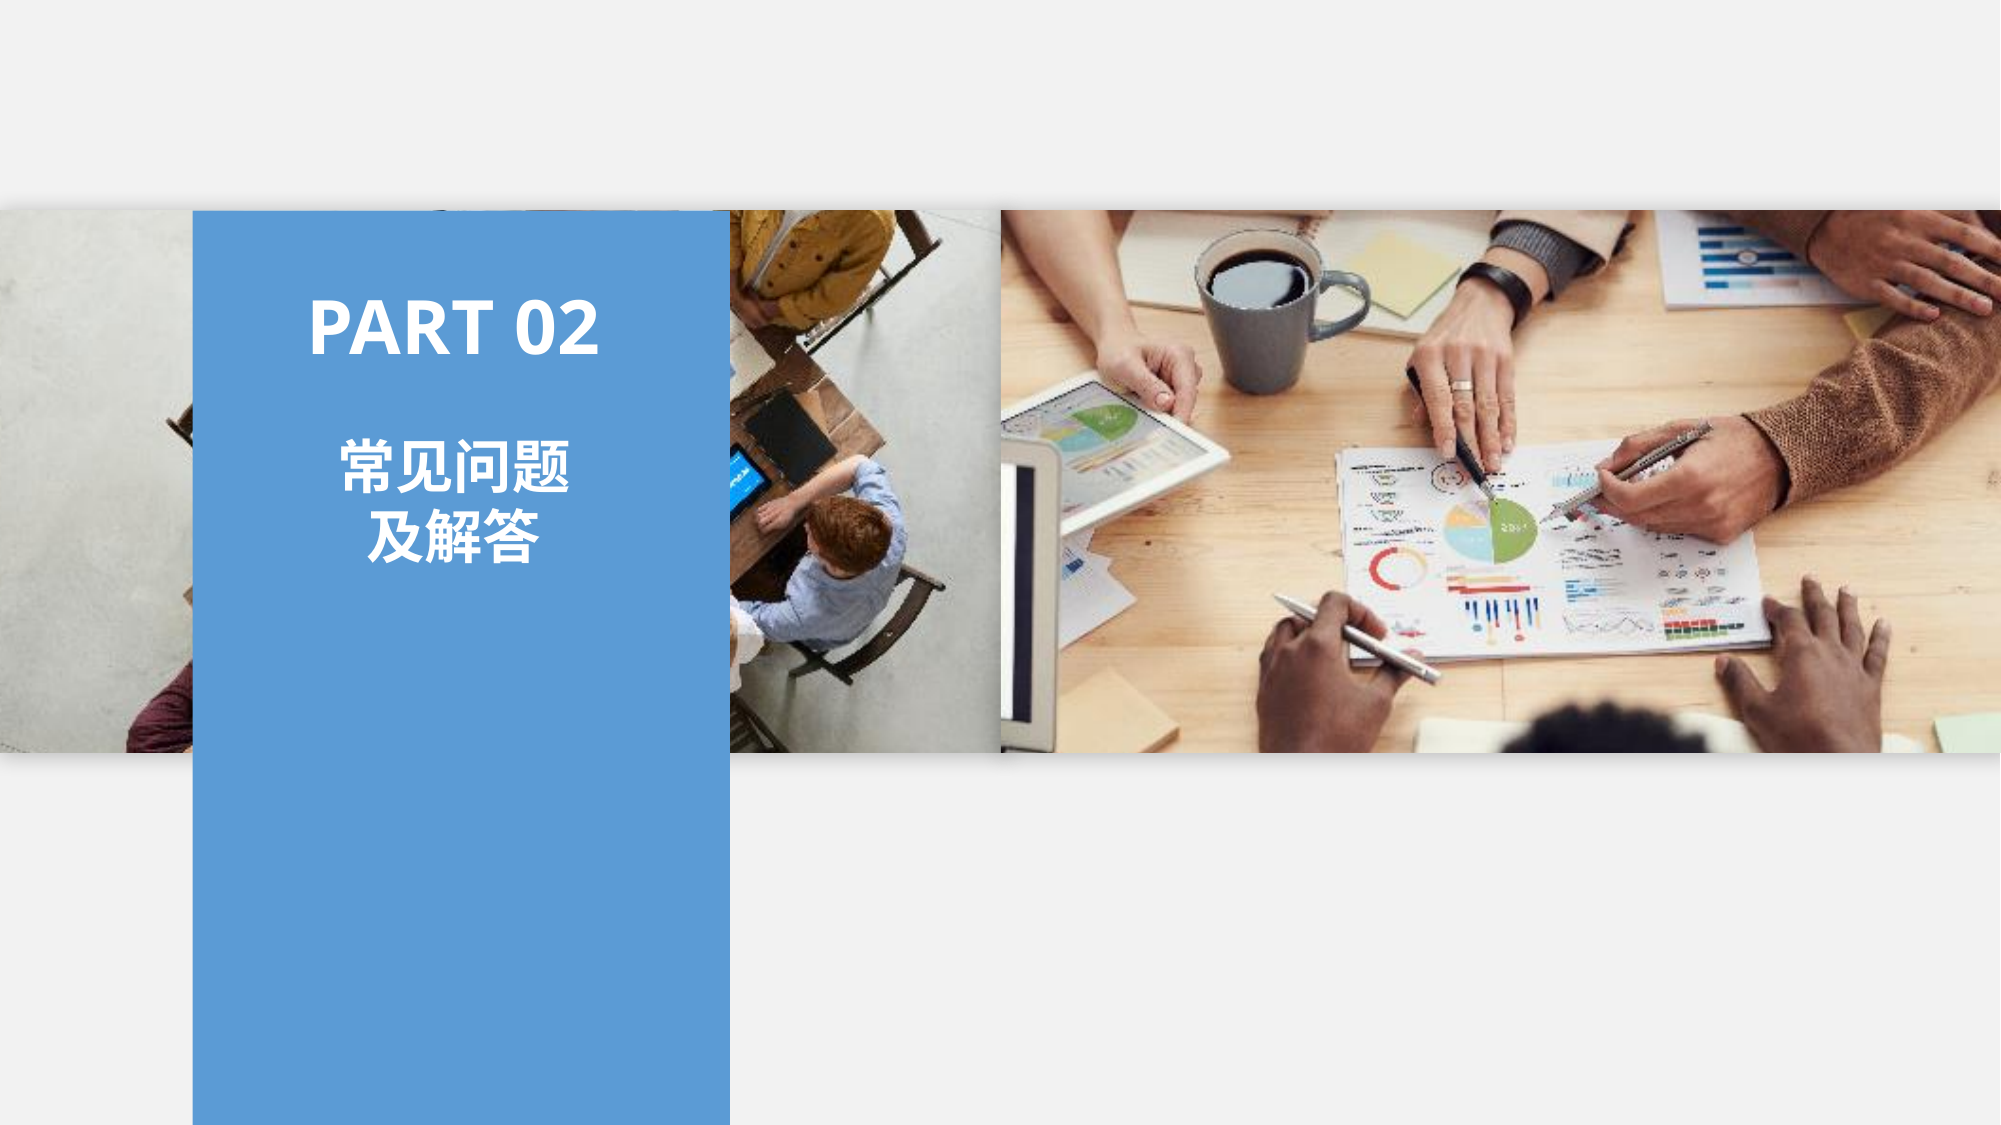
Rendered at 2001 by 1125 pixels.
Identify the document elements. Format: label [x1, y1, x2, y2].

picture [0, 210, 2001, 753]
text_box [191, 753, 731, 1125]
